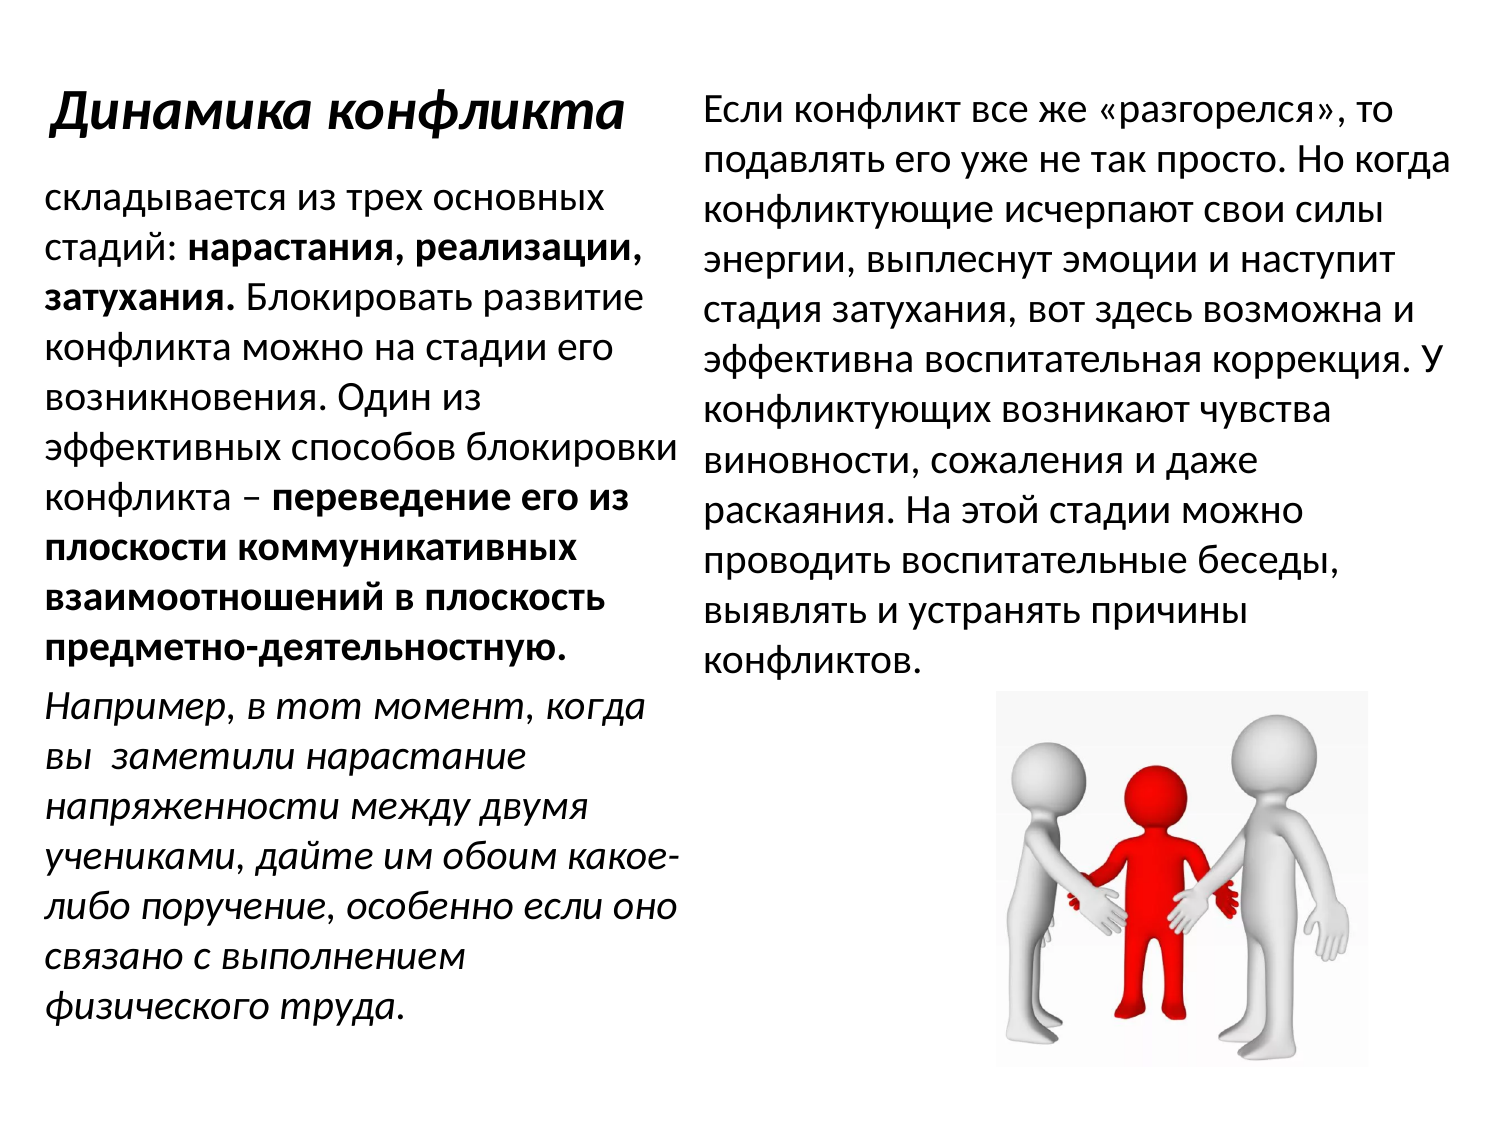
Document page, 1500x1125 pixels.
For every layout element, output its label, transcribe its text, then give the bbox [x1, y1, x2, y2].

title Динамика конфликта [0, 44, 691, 149]
list Если конфликт все же «разгорелся», то подавлять его уже не так просто. Но когда конфликтующие исчерпают свои силы энергии, выплеснут эмоции и наступит стадия затухания, вот здесь возможна и эффективна воспитательная коррекция. У конфликтующих возникают чувства виновности, сожаления и даже раскаяния. На этой стадии можно проводить воспитательные беседы, выявлять и устранять причины конфликтов. [631, 73, 1471, 1125]
picture [995, 691, 1369, 1067]
list складывается из трех основных стадий: нарастания, реализации, затухания. Блокировать развитие конфликта можно на стадии его возникновения. Один из эффективных способов блокировки конфликта – переведение его из плоскости коммуникативных взаимоотношений в плоскость предметно-деятельностную. Например, в тот момент, когда вы заметили нарастание напряженности между двумя учениками, дайте им обоим какое-либо поручение, особенно если оно связано с выполнением физического труда. [29, 160, 631, 1094]
